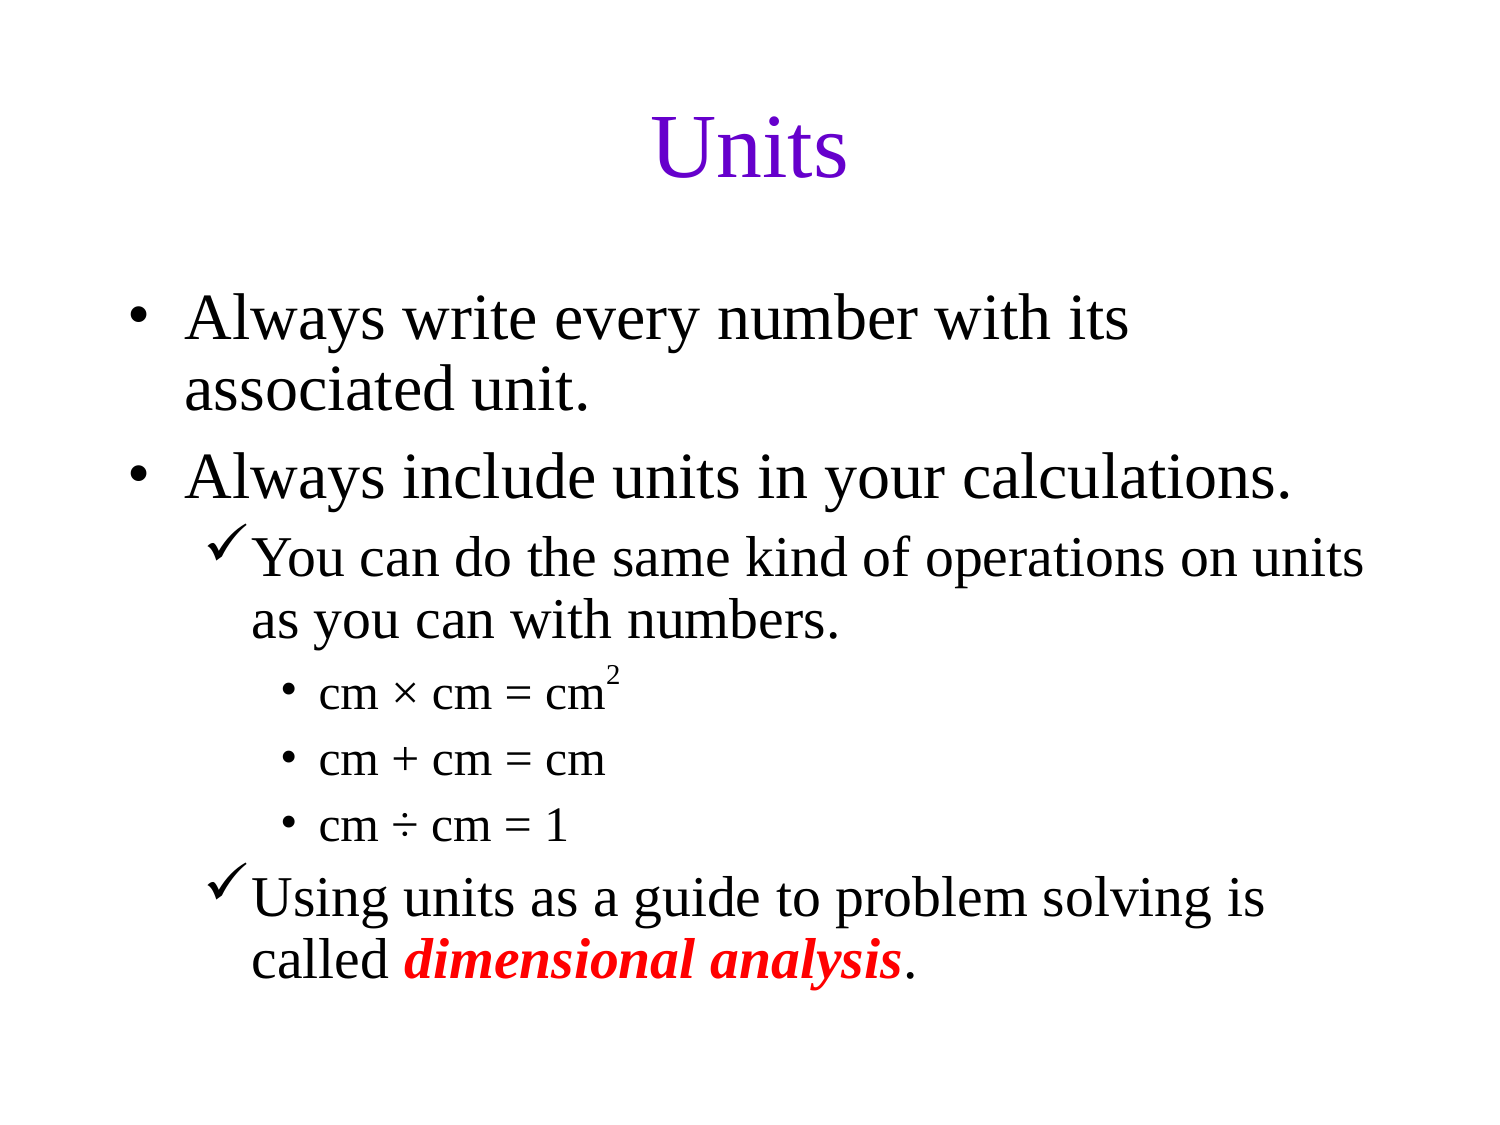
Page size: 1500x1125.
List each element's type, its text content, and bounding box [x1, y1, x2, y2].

text_box Units [74, 46, 1425, 235]
text_box Always write every number with its associated unit. Always include units in your calculations. You can do the same kind of operations on units as you can with numbers. cm × cm = cm2 cm + cm = cm cm ÷ cm = 1 Using units as a guide to problem solving is called dimensional analysis. [112, 274, 1388, 1000]
